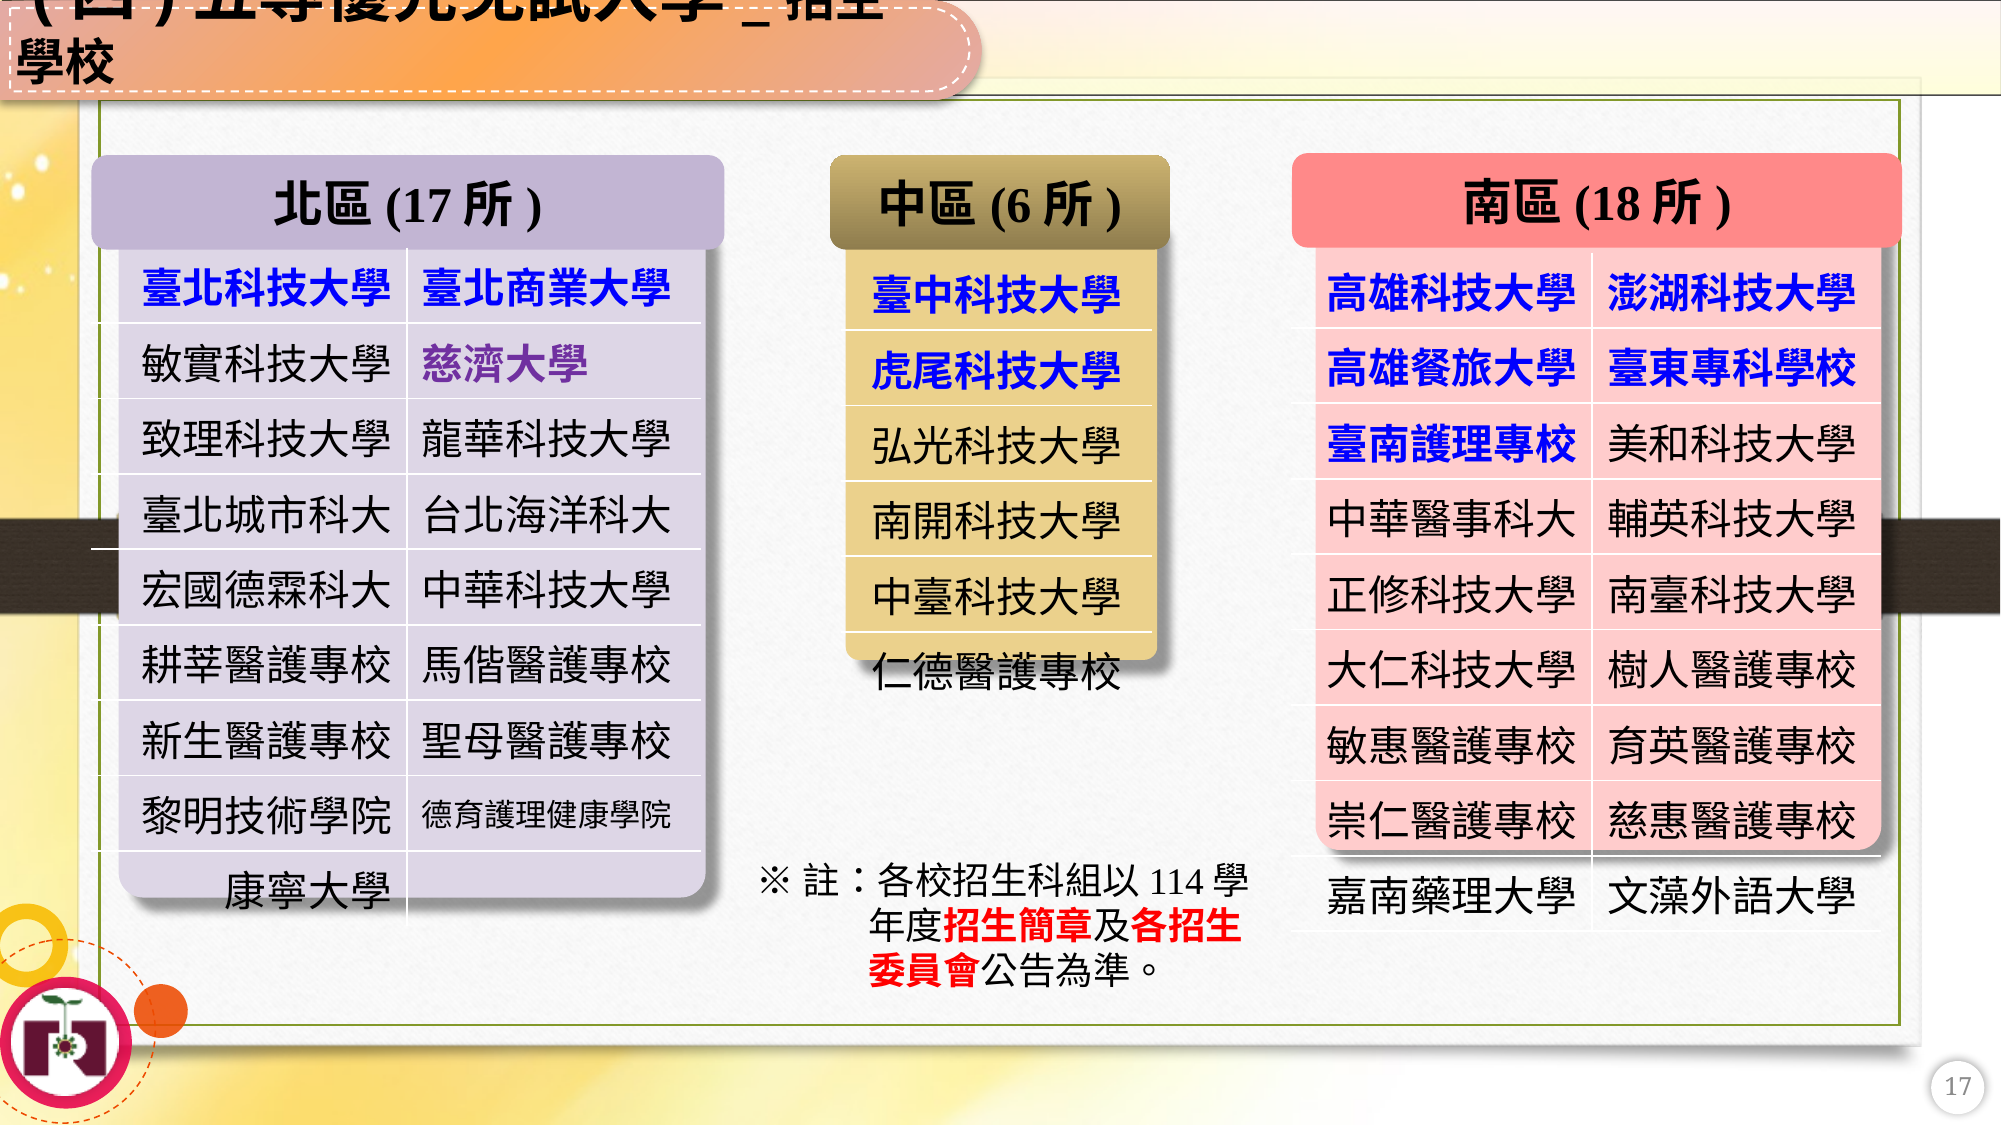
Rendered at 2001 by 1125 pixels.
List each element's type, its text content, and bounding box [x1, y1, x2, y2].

table_header 高雄科技大學 [1291, 253, 1591, 327]
table_cell 弘光科技大學 [841, 406, 1152, 480]
table_cell 敏惠醫護專校 [1291, 706, 1591, 780]
table_header 澎湖科技大學 [1593, 253, 1881, 327]
table_cell 樹人醫護專校 [1593, 630, 1881, 704]
table_cell 黎明技術學院 [91, 776, 406, 850]
table_cell 高雄餐旅大學 [1291, 329, 1591, 402]
table_cell 聖母醫護專校 [408, 701, 701, 775]
text_box [1315, 248, 1882, 830]
picture [0, 106, 98, 984]
table_cell 中華醫事科大 [1291, 480, 1591, 553]
table_cell 康寧大學 [91, 852, 406, 926]
table_header 臺北商業大學 [408, 248, 701, 322]
table_cell 慈惠醫護專校 [1593, 781, 1881, 855]
table_cell 文藻外語大學 [1593, 857, 1881, 930]
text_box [0, 0, 982, 101]
table_header 臺中科技大學 [841, 255, 1152, 329]
text_box [701, 250, 706, 887]
table_cell 育英醫護專校 [1593, 706, 1881, 780]
table_cell 慈濟大學 [408, 324, 701, 398]
text_box (四)五專優先免試入學_招生學校 [0, 101, 945, 106]
table_cell 臺北城市科大 [91, 475, 406, 548]
picture [0, 920, 52, 971]
picture [0, 94, 2001, 1125]
text_box 北區(17所) [91, 155, 725, 250]
table_cell 耕莘醫護專校 [91, 626, 406, 699]
table_cell 致理科技大學 [91, 399, 406, 473]
table_cell 南臺科技大學 [1593, 555, 1881, 629]
table_cell 臺東專科學校 [1593, 329, 1881, 402]
table_cell 南開科技大學 [841, 482, 1152, 555]
table_cell 中臺科技大學 [841, 557, 1152, 631]
table_cell 龍華科技大學 [408, 399, 701, 473]
table_cell 仁德醫護專校 [841, 633, 1152, 707]
table_cell 正修科技大學 [1291, 555, 1591, 629]
table_cell 中華科技大學 [408, 550, 701, 624]
table_cell 宏國德霖科大 [91, 550, 406, 624]
table_cell 美和科技大學 [1593, 404, 1881, 478]
table_cell 大仁科技大學 [1291, 630, 1591, 704]
table_cell 新生醫護專校 [91, 701, 406, 775]
table_cell 台北海洋科大 [408, 475, 701, 548]
text_box [845, 250, 1158, 658]
table_cell [408, 852, 701, 926]
table_cell 輔英科技大學 [1593, 480, 1881, 553]
text_box 中區(6所) [830, 155, 1170, 250]
table_header 臺北科技大學 [91, 248, 406, 322]
table_cell 虎尾科技大學 [841, 331, 1152, 405]
text_box ※註：各校招生科組以114學年度招生簡章及各招生委員會公告為準。 [741, 849, 1272, 1000]
table_cell 馬偕醫護專校 [408, 626, 701, 699]
table_cell 德育護理健康學院 [408, 776, 701, 850]
table_cell 嘉南藥理大學 [1291, 857, 1591, 930]
table_cell 敏實科技大學 [91, 324, 406, 398]
text_box 南區(18所) [1291, 153, 1903, 248]
table_cell 臺南護理專校 [1291, 404, 1591, 478]
table_cell 崇仁醫護專校 [1291, 781, 1591, 855]
